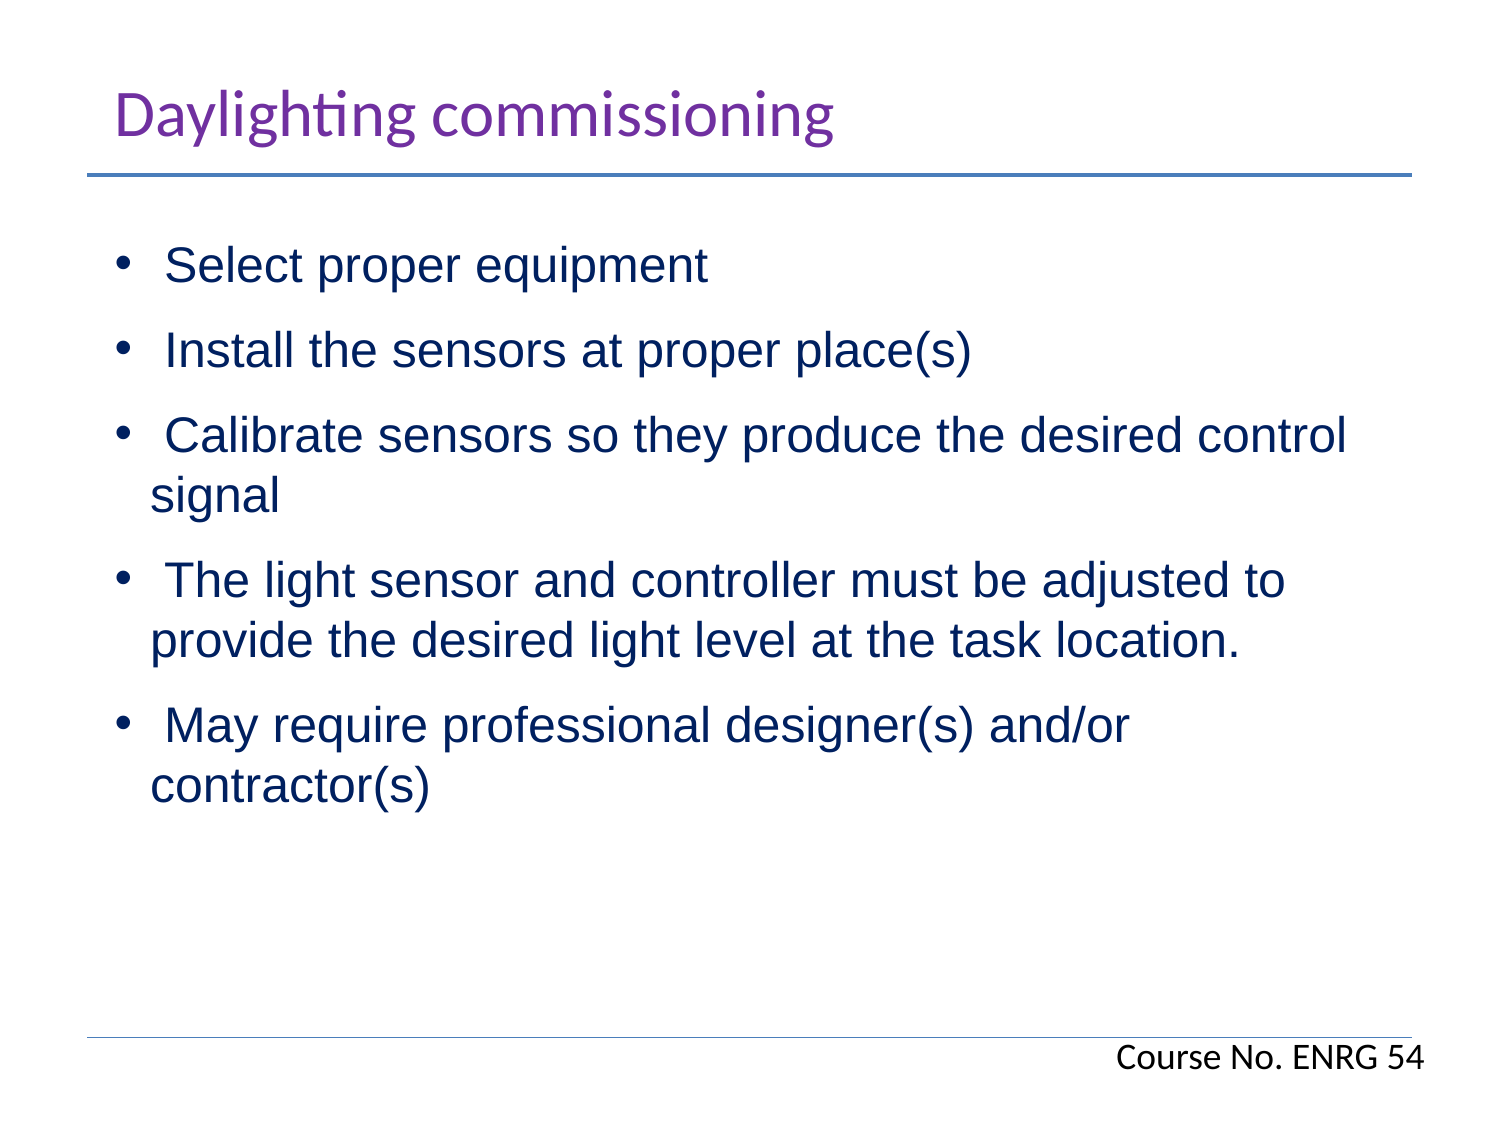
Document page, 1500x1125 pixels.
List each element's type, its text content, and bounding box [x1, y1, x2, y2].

text_box Select proper equipment Install the sensors at proper place(s) Calibrate sensors so they produce the desired control signal The light sensor and controller must be adjusted to provide the desired light level at the task location. May require professional designer(s) and/or contractor(s) [99, 224, 1375, 820]
text_box Daylighting commissioning [99, 62, 1400, 158]
text_box Course No. ENRG 54 [1101, 1024, 1441, 1085]
